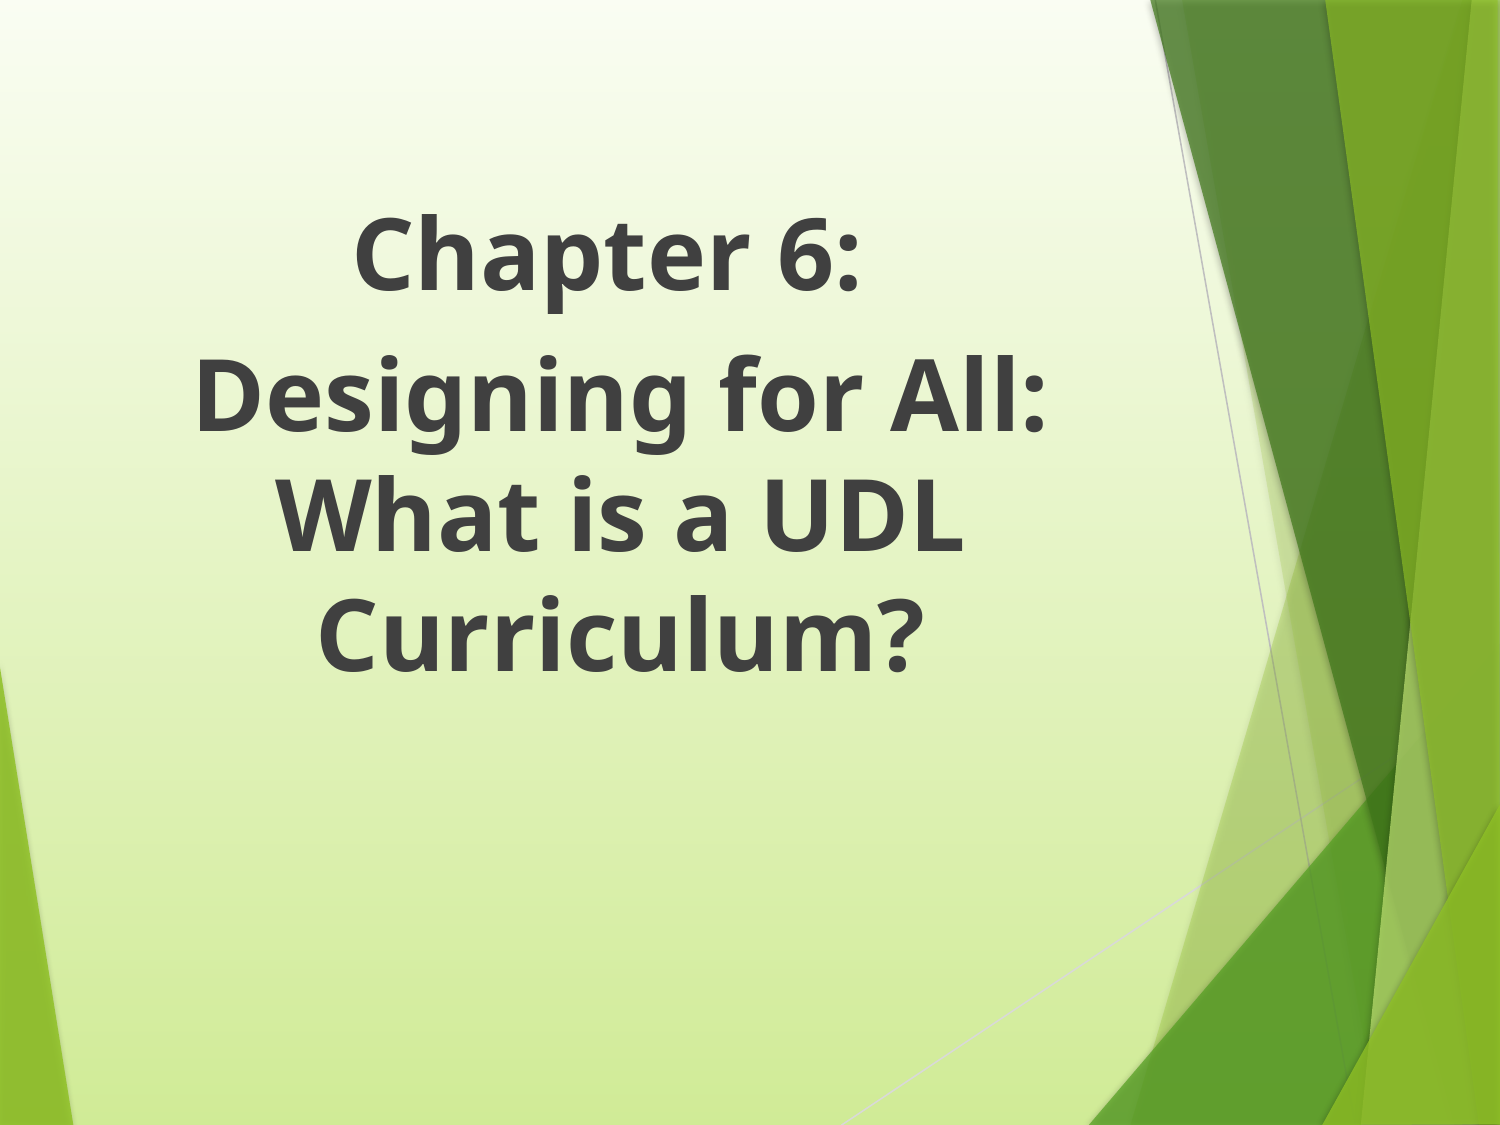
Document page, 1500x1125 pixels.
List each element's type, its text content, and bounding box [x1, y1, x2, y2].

list Chapter 6: Designing for All: What is a UDL Curriculum? [99, 183, 1142, 820]
